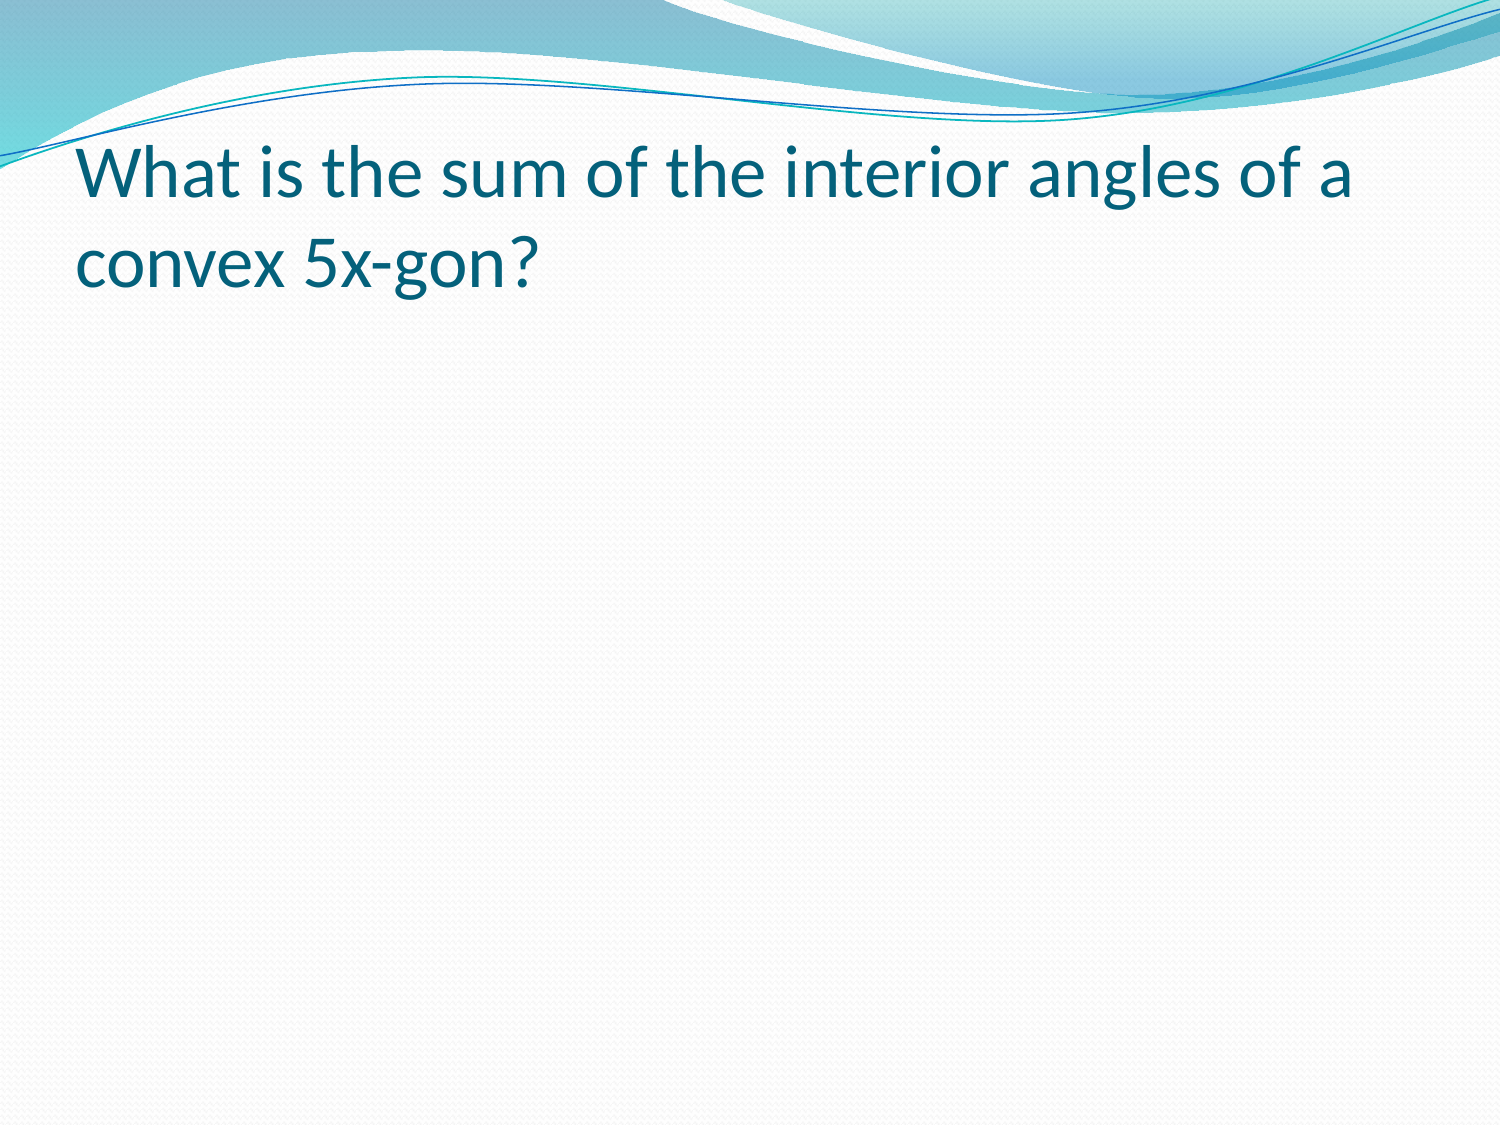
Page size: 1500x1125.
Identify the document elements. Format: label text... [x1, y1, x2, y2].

title What is the sum of the interior angles of a convex 5x-gon? [75, 115, 1425, 303]
